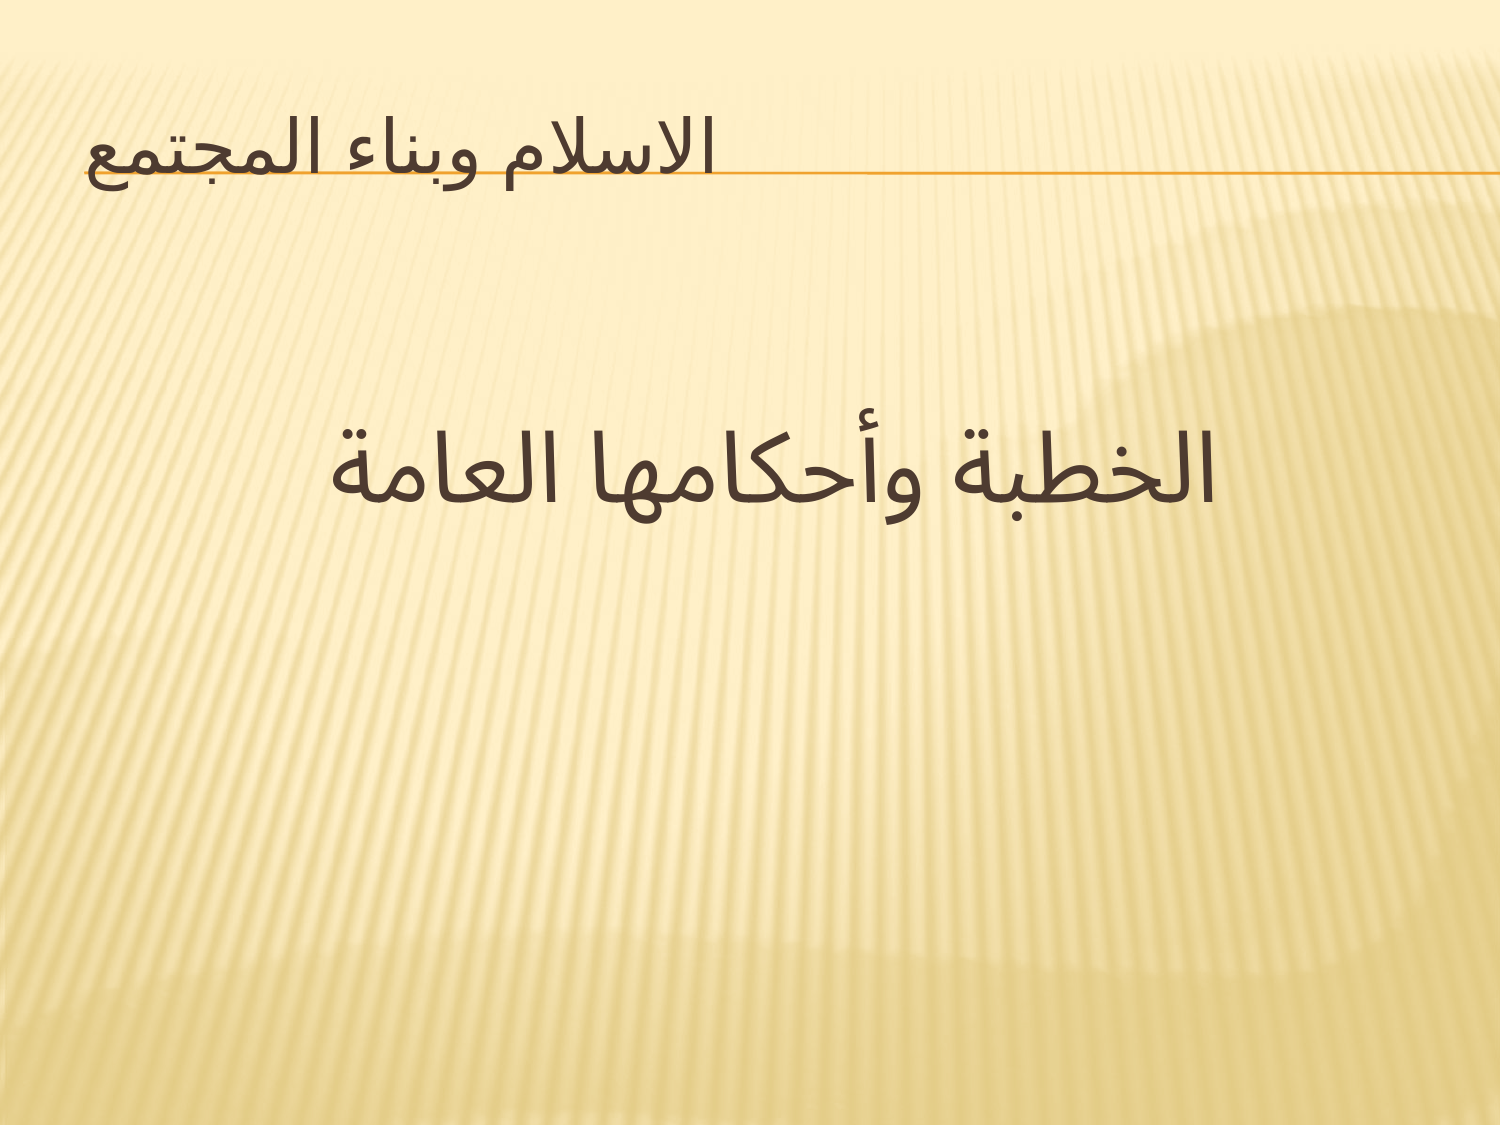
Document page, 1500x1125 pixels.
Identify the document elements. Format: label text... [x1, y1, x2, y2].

title الاسلام وبناء المجتمع [50, 75, 1475, 213]
list الخطبة وأحكامها العامة [50, 254, 1475, 998]
